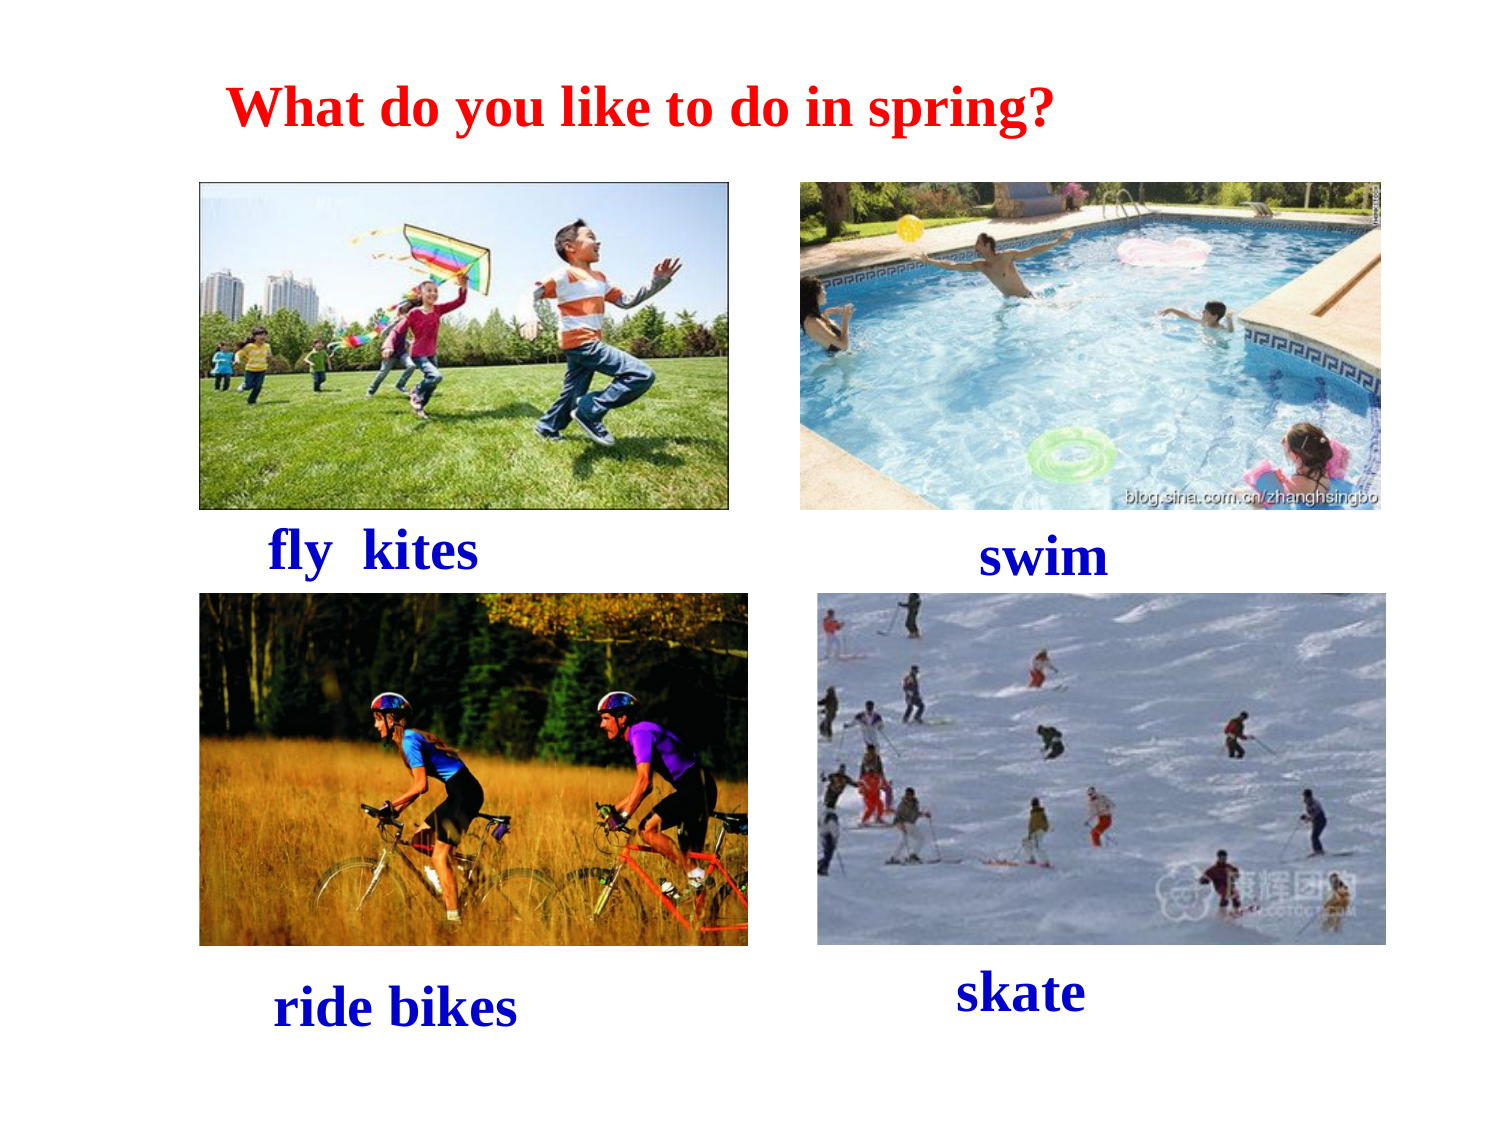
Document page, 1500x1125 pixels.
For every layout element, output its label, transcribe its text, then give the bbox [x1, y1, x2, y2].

text_box skate [941, 954, 1278, 1031]
picture [800, 182, 1381, 510]
picture [199, 182, 730, 510]
text_box fly kites [253, 519, 621, 589]
text_box swim [964, 519, 1319, 591]
text_box ride bikes [258, 960, 616, 1045]
picture [816, 593, 1402, 947]
text_box What do you like to do in spring? [173, 61, 1364, 146]
picture [199, 593, 753, 947]
